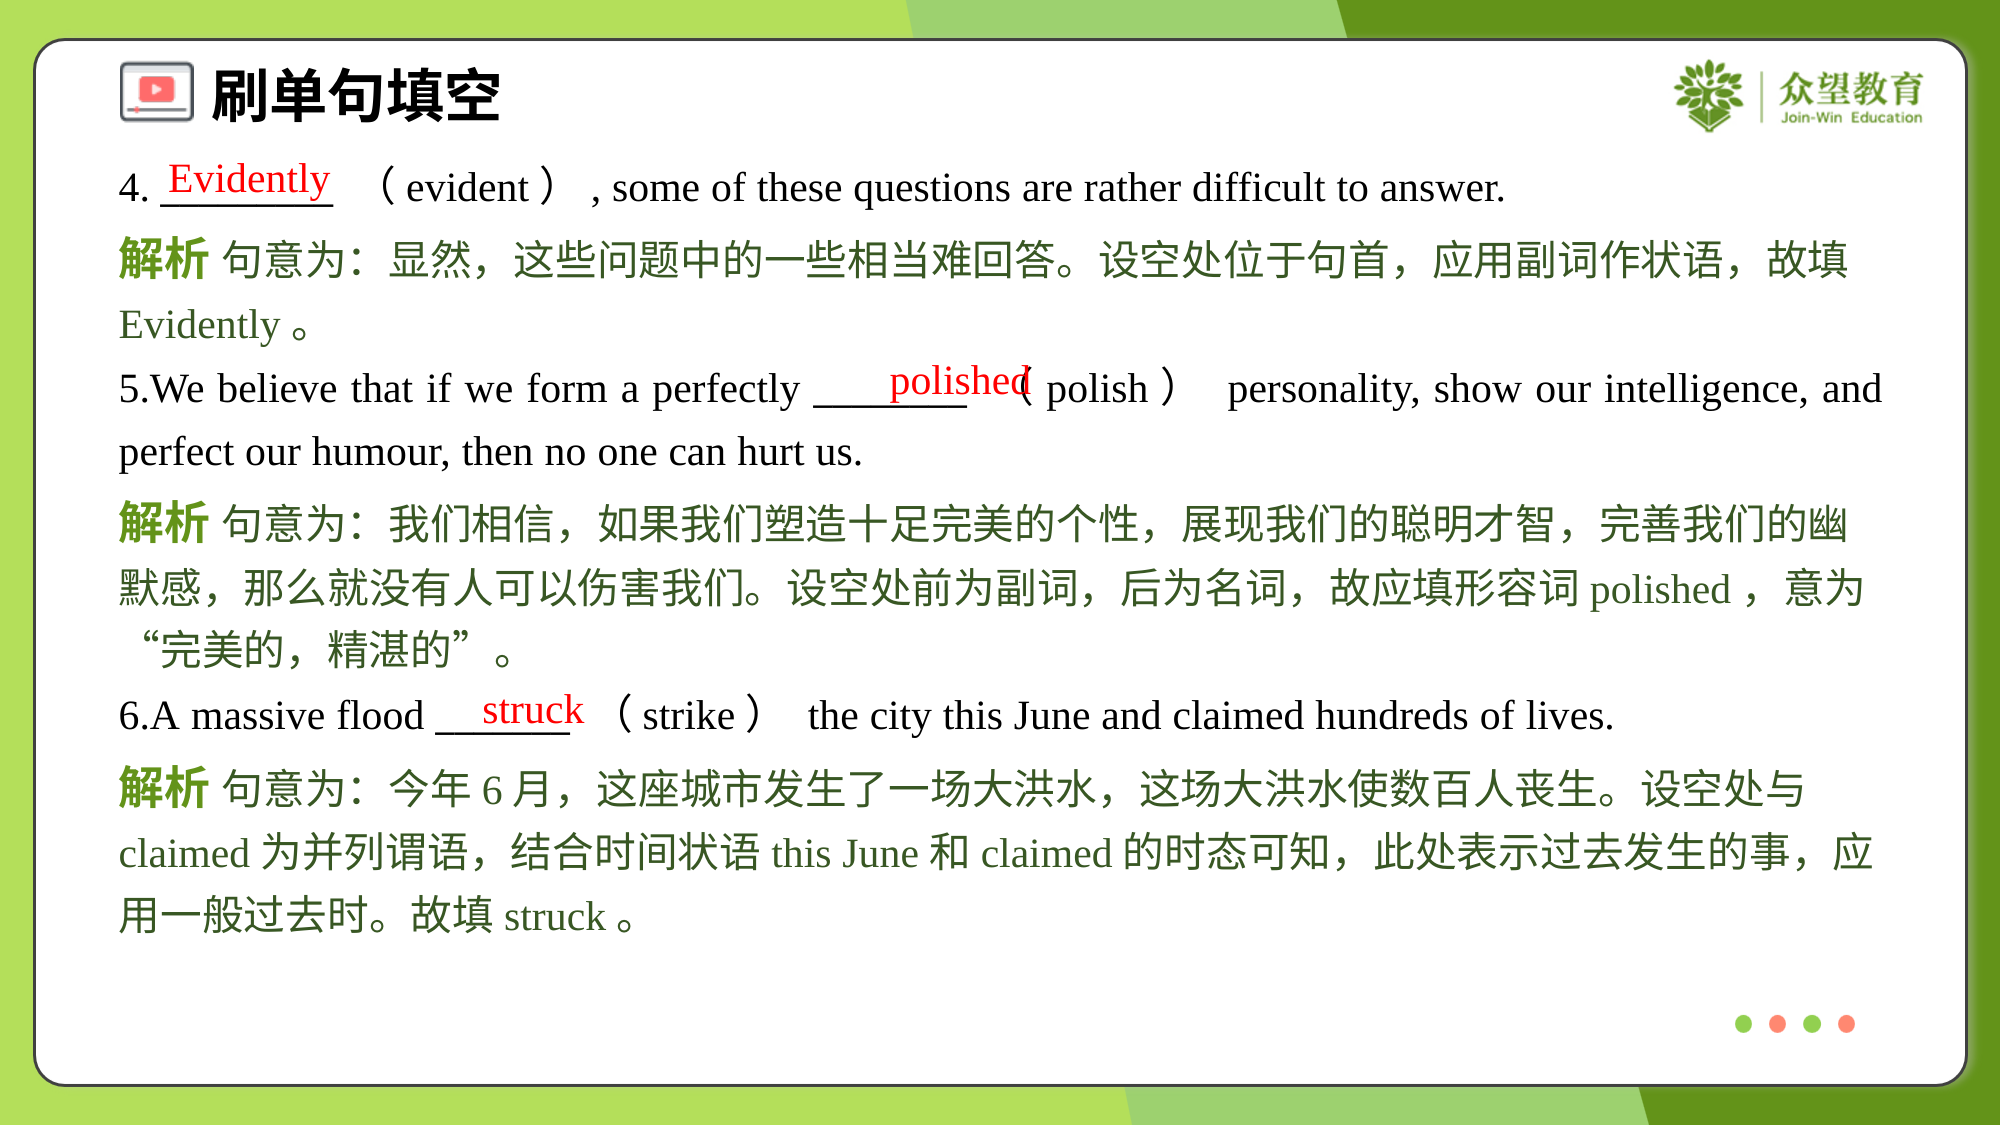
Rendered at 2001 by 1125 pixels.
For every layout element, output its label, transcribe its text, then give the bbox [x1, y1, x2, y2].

text_box 4. _________ （evident）, some of these questions are rather difficult to answer. [118, 146, 1883, 204]
text_box 6.A massive flood _______ （strike） the city this June and claimed hundreds of lives. [118, 675, 1883, 733]
picture [0, 0, 2000, 1125]
text_box 解析 句意为：今年6月，这座城市发生了一场大洪水，这场大洪水使数百人丧生。设空处与claimed为并列谓语，结合时间状语this June和claimed的时态可知，此处表示过去发生的事，应用一般过去时。故填struck。 [118, 744, 1883, 934]
text_box struck [478, 669, 590, 727]
text_box 5.We believe that if we form a perfectly ________ （polish） personality, show our intelligence, and perfect our humour, then no one can hurt us. [118, 348, 1883, 469]
text_box polished [885, 340, 1036, 398]
text_box Evidently [163, 138, 335, 197]
text_box 解析 句意为：我们相信，如果我们塑造十足完美的个性，展现我们的聪明才智，完善我们的幽默感，那么就没有人可以伤害我们。设空处前为副词，后为名词，故应填形容词polished，意为“完美的，精湛的”。 [118, 480, 1883, 670]
text_box 解析 句意为：显然，这些问题中的一些相当难回答。设空处位于句首，应用副词作状语，故填Evidently。 [118, 215, 1883, 343]
